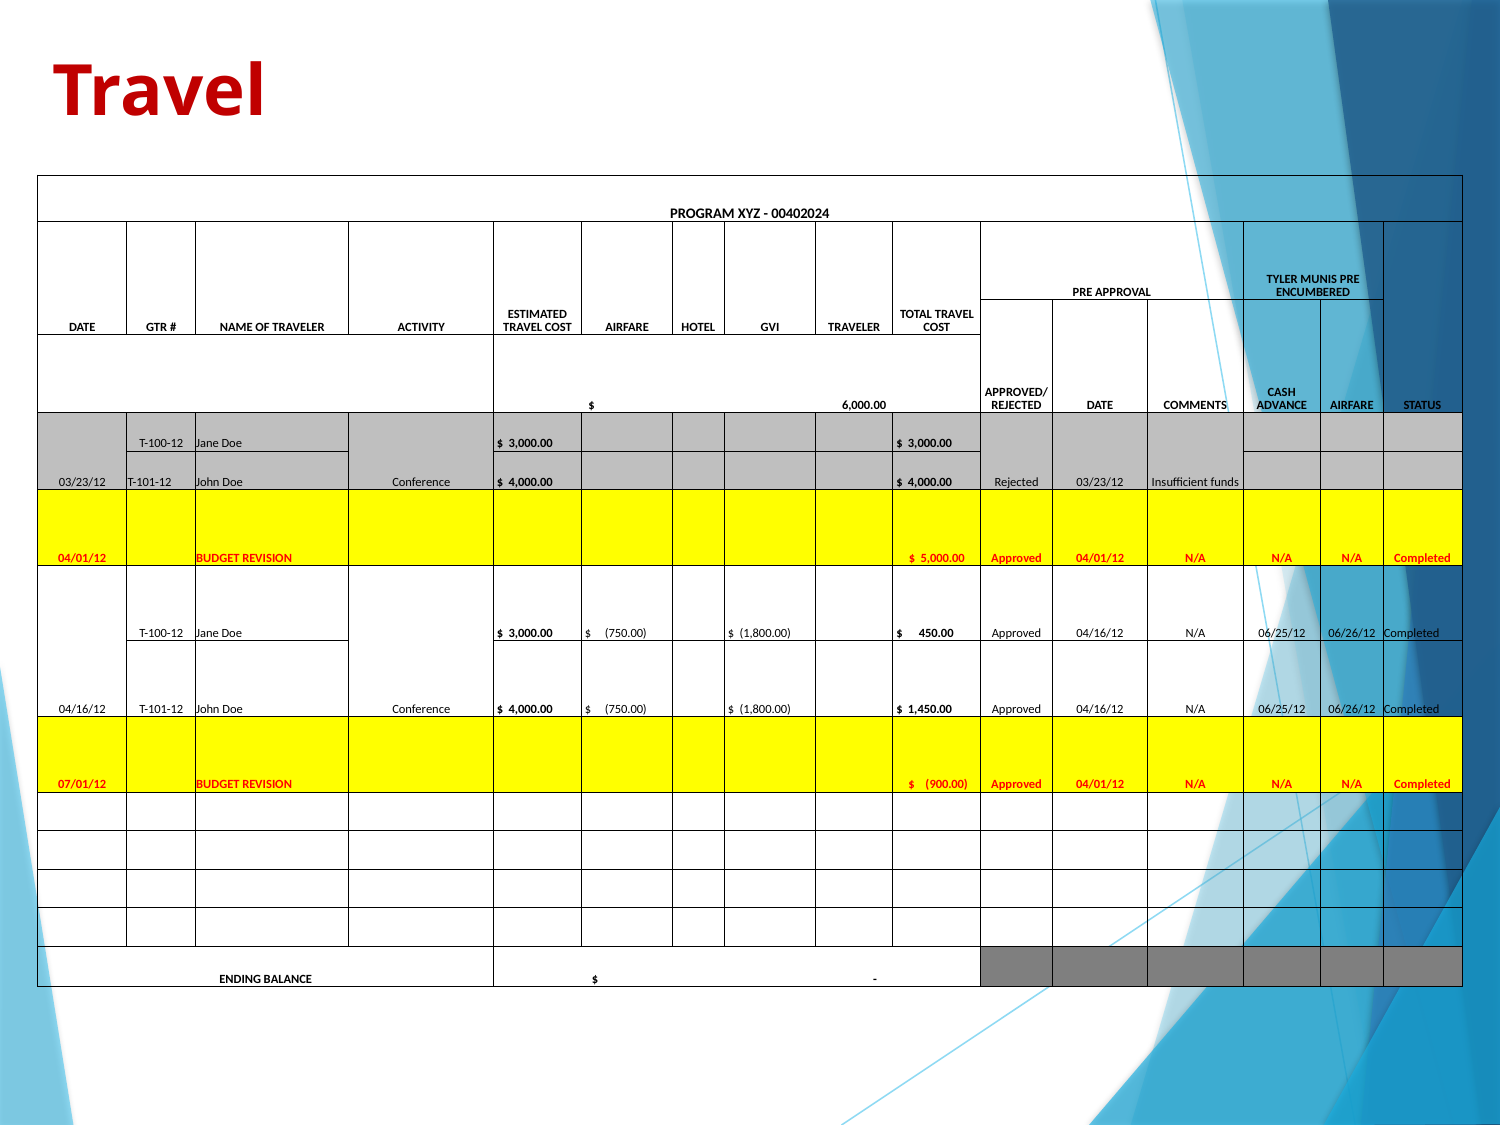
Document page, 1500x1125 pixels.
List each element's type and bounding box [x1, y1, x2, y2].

table_cell [1148, 947, 1243, 986]
table_cell [494, 490, 581, 565]
table_cell [1321, 300, 1383, 412]
table_cell [196, 831, 348, 869]
table_cell [725, 566, 815, 640]
table_cell [1053, 300, 1147, 412]
table_cell [196, 641, 348, 716]
table_cell [981, 222, 1243, 299]
table_cell [1321, 641, 1383, 716]
table_cell [981, 490, 1052, 565]
table_cell [725, 717, 815, 792]
table_cell [1321, 452, 1383, 489]
table_cell [1053, 793, 1147, 830]
table_cell [725, 641, 815, 716]
table_cell [38, 793, 126, 830]
table_cell [981, 870, 1052, 907]
table_cell [127, 870, 195, 907]
table_cell [725, 490, 815, 565]
table_cell [1321, 490, 1383, 565]
table_cell [1244, 831, 1320, 869]
table_cell [494, 717, 581, 792]
table_cell [1148, 300, 1243, 412]
table_cell [816, 870, 892, 907]
table_cell [1244, 300, 1320, 412]
table_cell [673, 870, 724, 907]
table_cell [816, 452, 892, 489]
table_cell [1384, 908, 1462, 946]
table_cell [196, 222, 348, 334]
table_cell [893, 490, 980, 565]
table_cell [38, 717, 126, 792]
table_cell [673, 452, 724, 489]
table_cell [582, 793, 672, 830]
table_cell [725, 413, 815, 451]
table_cell [893, 641, 980, 716]
table_cell [196, 413, 348, 451]
table_cell [1244, 717, 1320, 792]
table_cell [893, 870, 980, 907]
table_cell [38, 831, 126, 869]
table_cell [582, 831, 672, 869]
table_cell [981, 793, 1052, 830]
table_cell [1053, 490, 1147, 565]
table_cell [1053, 641, 1147, 716]
table_cell [127, 566, 195, 640]
table_cell [349, 793, 493, 830]
table_cell [1321, 717, 1383, 792]
table_cell [582, 870, 672, 907]
table_cell [1321, 831, 1383, 869]
table_cell [816, 641, 892, 716]
table_cell [196, 870, 348, 907]
table_cell [349, 222, 493, 334]
table_cell [673, 566, 724, 640]
table_cell [1053, 870, 1147, 907]
table_cell [494, 566, 581, 640]
table_cell [1053, 717, 1147, 792]
table_cell [893, 452, 980, 489]
table_cell [1244, 452, 1320, 489]
table_cell [1384, 222, 1462, 412]
table_cell [127, 452, 195, 489]
table_cell [893, 566, 980, 640]
table_cell [725, 870, 815, 907]
table_cell [981, 413, 1052, 489]
title [37, 37, 1450, 138]
table_cell [725, 222, 815, 334]
table_cell [494, 452, 581, 489]
table_cell [893, 413, 980, 451]
table_cell [1148, 870, 1243, 907]
table_cell [1321, 413, 1383, 451]
table_cell [38, 413, 126, 489]
table_cell [673, 908, 724, 946]
table_cell [725, 452, 815, 489]
table_cell [816, 490, 892, 565]
table_cell [981, 947, 1052, 986]
table_cell [196, 793, 348, 830]
table_cell [1384, 870, 1462, 907]
table_cell [127, 717, 195, 792]
table_cell [893, 908, 980, 946]
table_cell [582, 413, 672, 451]
table_cell [494, 335, 980, 412]
table_cell [893, 831, 980, 869]
table_cell [1053, 831, 1147, 869]
table_cell [816, 413, 892, 451]
table_cell [1384, 490, 1462, 565]
table_cell [1148, 641, 1243, 716]
table_cell [494, 831, 581, 869]
table_cell [1244, 413, 1320, 451]
table_cell [1321, 947, 1383, 986]
table_cell [582, 490, 672, 565]
table_cell [1053, 947, 1147, 986]
table_cell [1148, 793, 1243, 830]
table_cell [127, 222, 195, 334]
table_cell [1384, 947, 1462, 986]
table_cell [196, 490, 348, 565]
table_cell [673, 793, 724, 830]
table_cell [196, 908, 348, 946]
table_cell [981, 717, 1052, 792]
table_cell [1384, 413, 1462, 451]
table_cell [127, 490, 195, 565]
table_cell [1244, 490, 1320, 565]
table_cell [582, 452, 672, 489]
table_cell [127, 641, 195, 716]
table_cell [1053, 566, 1147, 640]
table_cell [725, 793, 815, 830]
table_cell [1148, 566, 1243, 640]
table_cell [196, 452, 348, 489]
table_cell [1321, 870, 1383, 907]
table_cell [673, 641, 724, 716]
table_cell [582, 566, 672, 640]
table_cell [1244, 870, 1320, 907]
table_cell [893, 222, 980, 334]
table_cell [494, 870, 581, 907]
table_cell [127, 908, 195, 946]
table_cell [38, 566, 126, 716]
table_cell [1321, 908, 1383, 946]
table_cell [1384, 793, 1462, 830]
table_cell [1244, 908, 1320, 946]
table_cell [582, 717, 672, 792]
table_cell [38, 222, 126, 334]
table_cell [349, 870, 493, 907]
table_cell [38, 335, 493, 412]
table_cell [673, 413, 724, 451]
table_cell [893, 793, 980, 830]
table_cell [38, 490, 126, 565]
table_cell [1244, 641, 1320, 716]
table_cell [1244, 793, 1320, 830]
table_cell [127, 793, 195, 830]
table_cell [349, 490, 493, 565]
table_cell [349, 566, 493, 716]
table_cell [38, 947, 493, 986]
table_cell [1244, 566, 1320, 640]
table_cell [1244, 947, 1320, 986]
table_cell [981, 566, 1052, 640]
table_cell [725, 831, 815, 869]
table_cell [1148, 413, 1243, 489]
table_cell [673, 717, 724, 792]
table_cell [1148, 908, 1243, 946]
table_cell [673, 222, 724, 334]
table_cell [127, 831, 195, 869]
table_cell [673, 831, 724, 869]
table_cell [1244, 222, 1383, 299]
table_cell [981, 300, 1052, 412]
table_cell [1148, 490, 1243, 565]
table_cell [1384, 717, 1462, 792]
table_cell [494, 413, 581, 451]
table_cell [1384, 831, 1462, 869]
table_cell [127, 413, 195, 451]
table_cell [494, 908, 581, 946]
table_cell [816, 793, 892, 830]
table_cell [38, 908, 126, 946]
table_header [38, 176, 1462, 221]
table_cell [816, 717, 892, 792]
table_cell [816, 222, 892, 334]
table_cell [981, 908, 1052, 946]
table_cell [893, 717, 980, 792]
table_cell [582, 641, 672, 716]
table_cell [494, 793, 581, 830]
table_cell [38, 870, 126, 907]
table_cell [816, 566, 892, 640]
table_cell [1148, 831, 1243, 869]
table_cell [725, 908, 815, 946]
table_cell [582, 222, 672, 334]
table_cell [1384, 452, 1462, 489]
table_cell [349, 908, 493, 946]
table_cell [1321, 566, 1383, 640]
table_cell [349, 717, 493, 792]
table_cell [349, 831, 493, 869]
table_cell [196, 566, 348, 640]
table_cell [349, 413, 493, 489]
table_cell [1384, 566, 1462, 640]
table_cell [1053, 908, 1147, 946]
table_cell [494, 222, 581, 334]
table_cell [981, 641, 1052, 716]
table_cell [196, 717, 348, 792]
table_cell [816, 831, 892, 869]
table_cell [981, 831, 1052, 869]
table_cell [1321, 793, 1383, 830]
table_cell [494, 641, 581, 716]
table_cell [1384, 641, 1462, 716]
table_cell [816, 908, 892, 946]
table_cell [494, 947, 980, 986]
table_cell [673, 490, 724, 565]
table_cell [1053, 413, 1147, 489]
table_cell [582, 908, 672, 946]
table_cell [1148, 717, 1243, 792]
